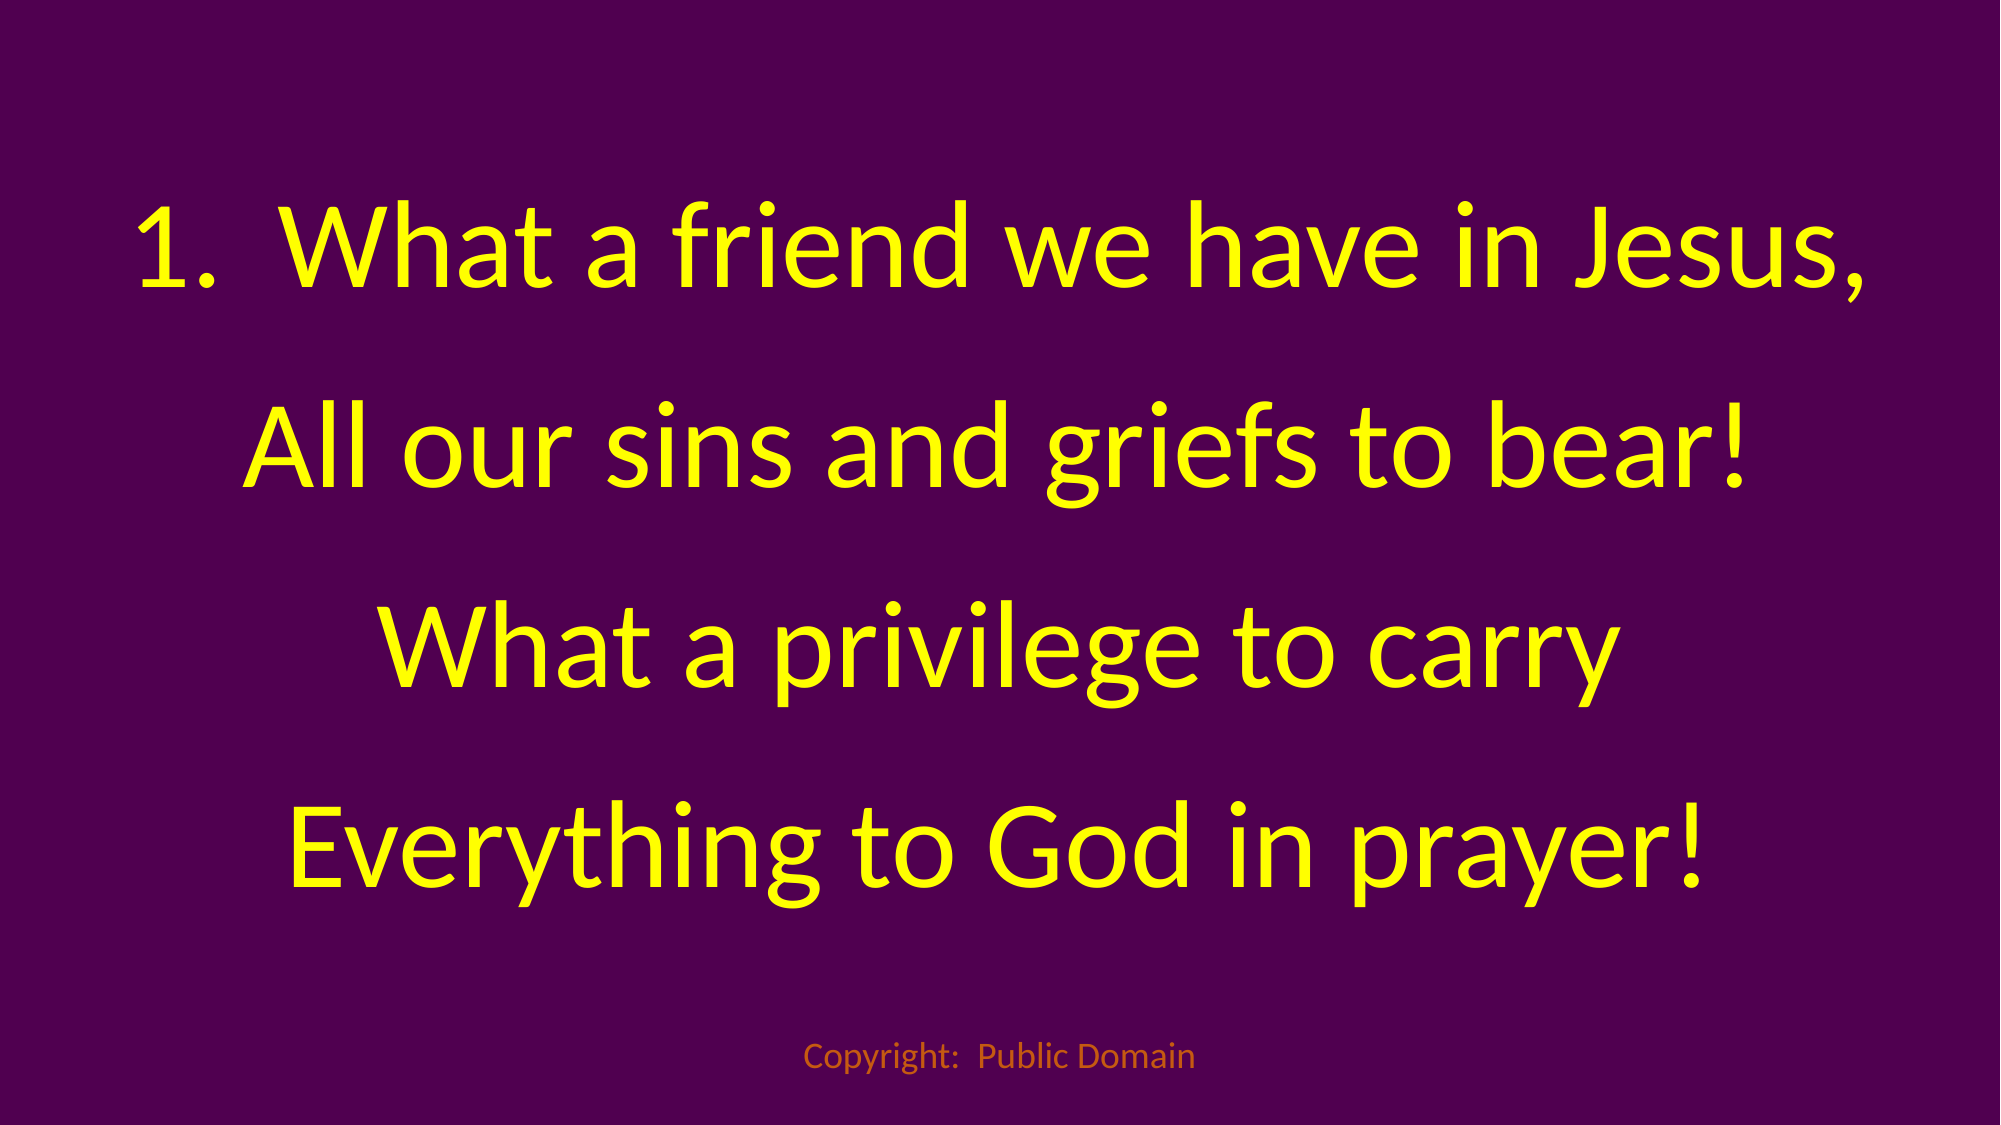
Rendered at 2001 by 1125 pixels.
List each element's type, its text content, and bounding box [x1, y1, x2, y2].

text_box 1. What a friend we have in Jesus, All our sins and griefs to bear! What a privilege to carry Everything to God in prayer! [0, 154, 2000, 920]
text_box Copyright: Public Domain [26, 1023, 1973, 1083]
